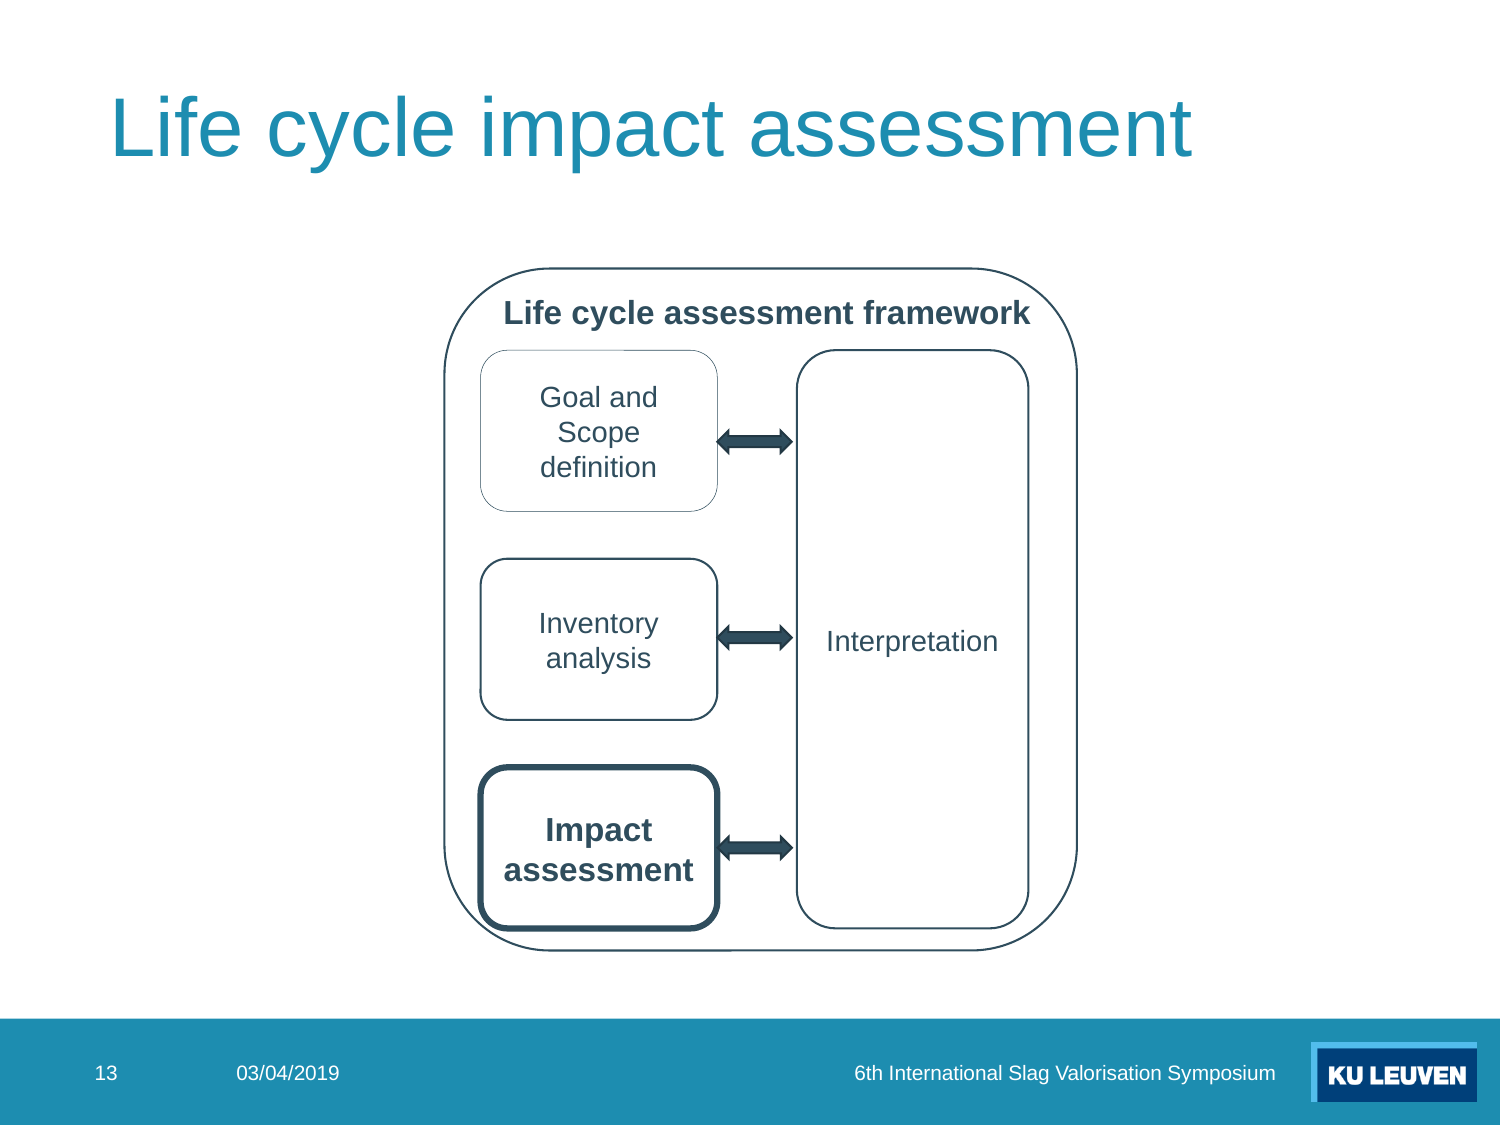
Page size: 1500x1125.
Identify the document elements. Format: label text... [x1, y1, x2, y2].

slide_number 13 [94, 1018, 201, 1125]
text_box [444, 268, 1077, 951]
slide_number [236, 1018, 355, 1125]
footer 6th International Slag Valorisation Symposium [705, 1018, 1312, 1125]
title Life cycle impact assessment [94, 35, 1406, 225]
picture [1312, 1042, 1477, 1102]
